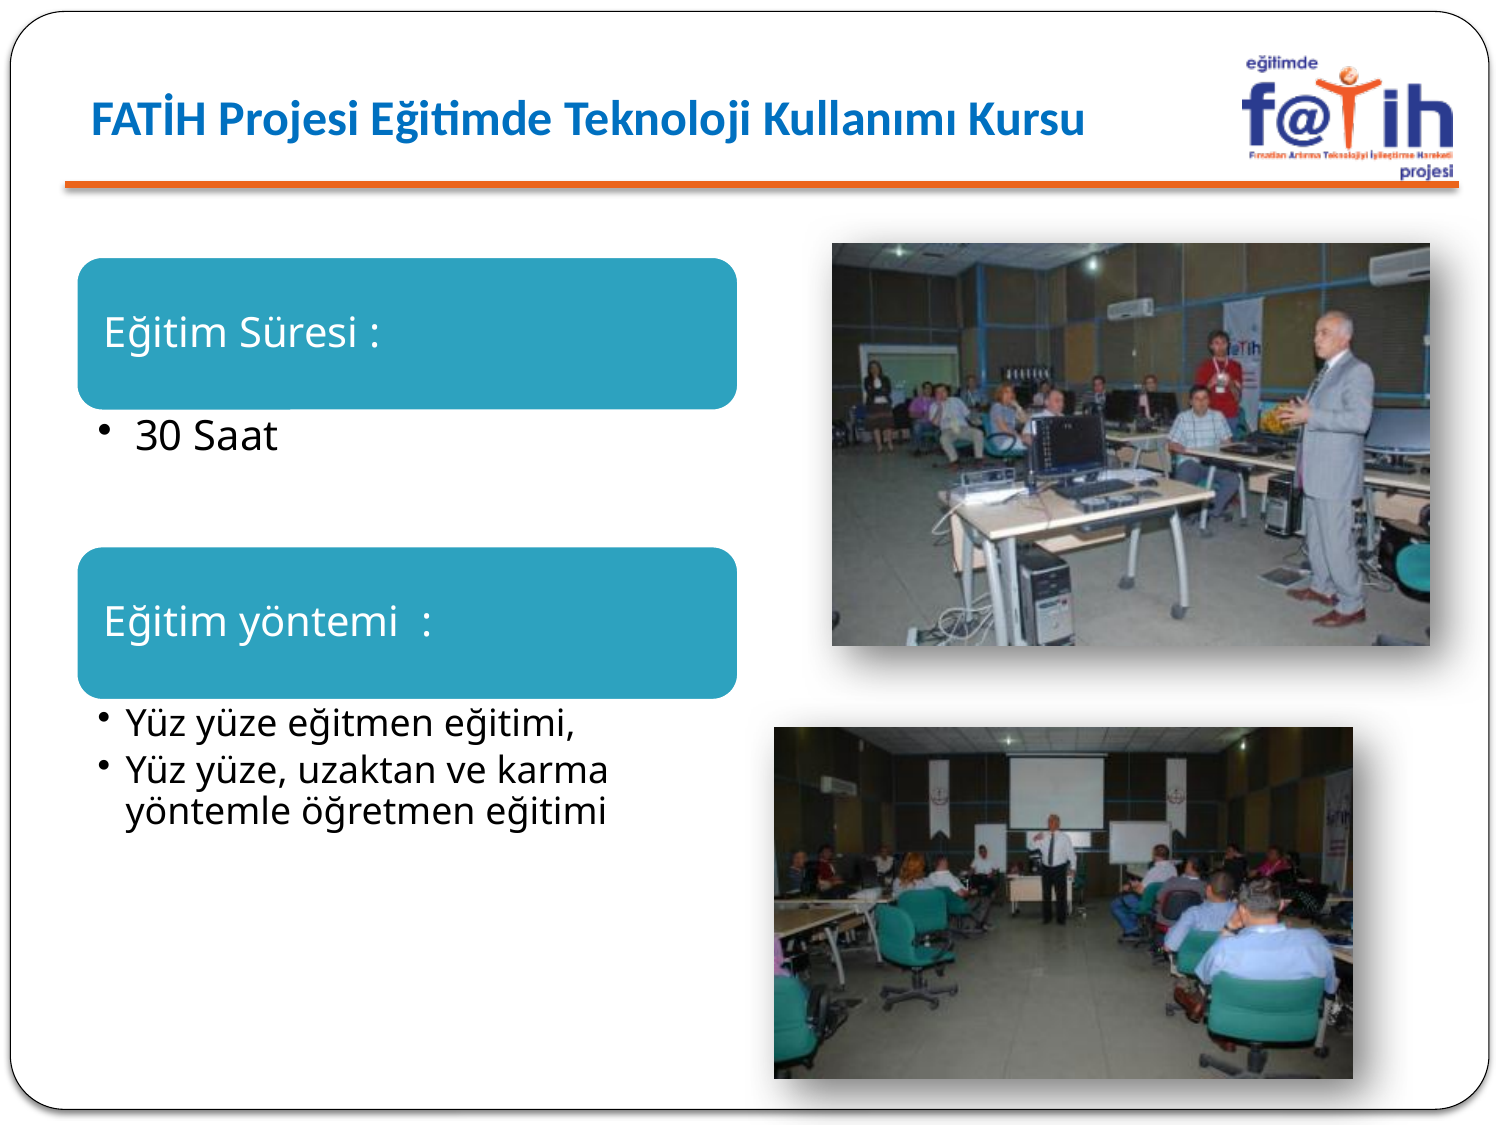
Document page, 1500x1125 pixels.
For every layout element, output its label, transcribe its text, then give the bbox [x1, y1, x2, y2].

picture [774, 727, 1353, 1080]
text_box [76, 255, 739, 847]
picture [832, 243, 1430, 646]
text_box FATİH Projesi Eğitimde Teknoloji Kullanımı Kursu [76, 78, 1211, 161]
picture [1242, 54, 1453, 182]
